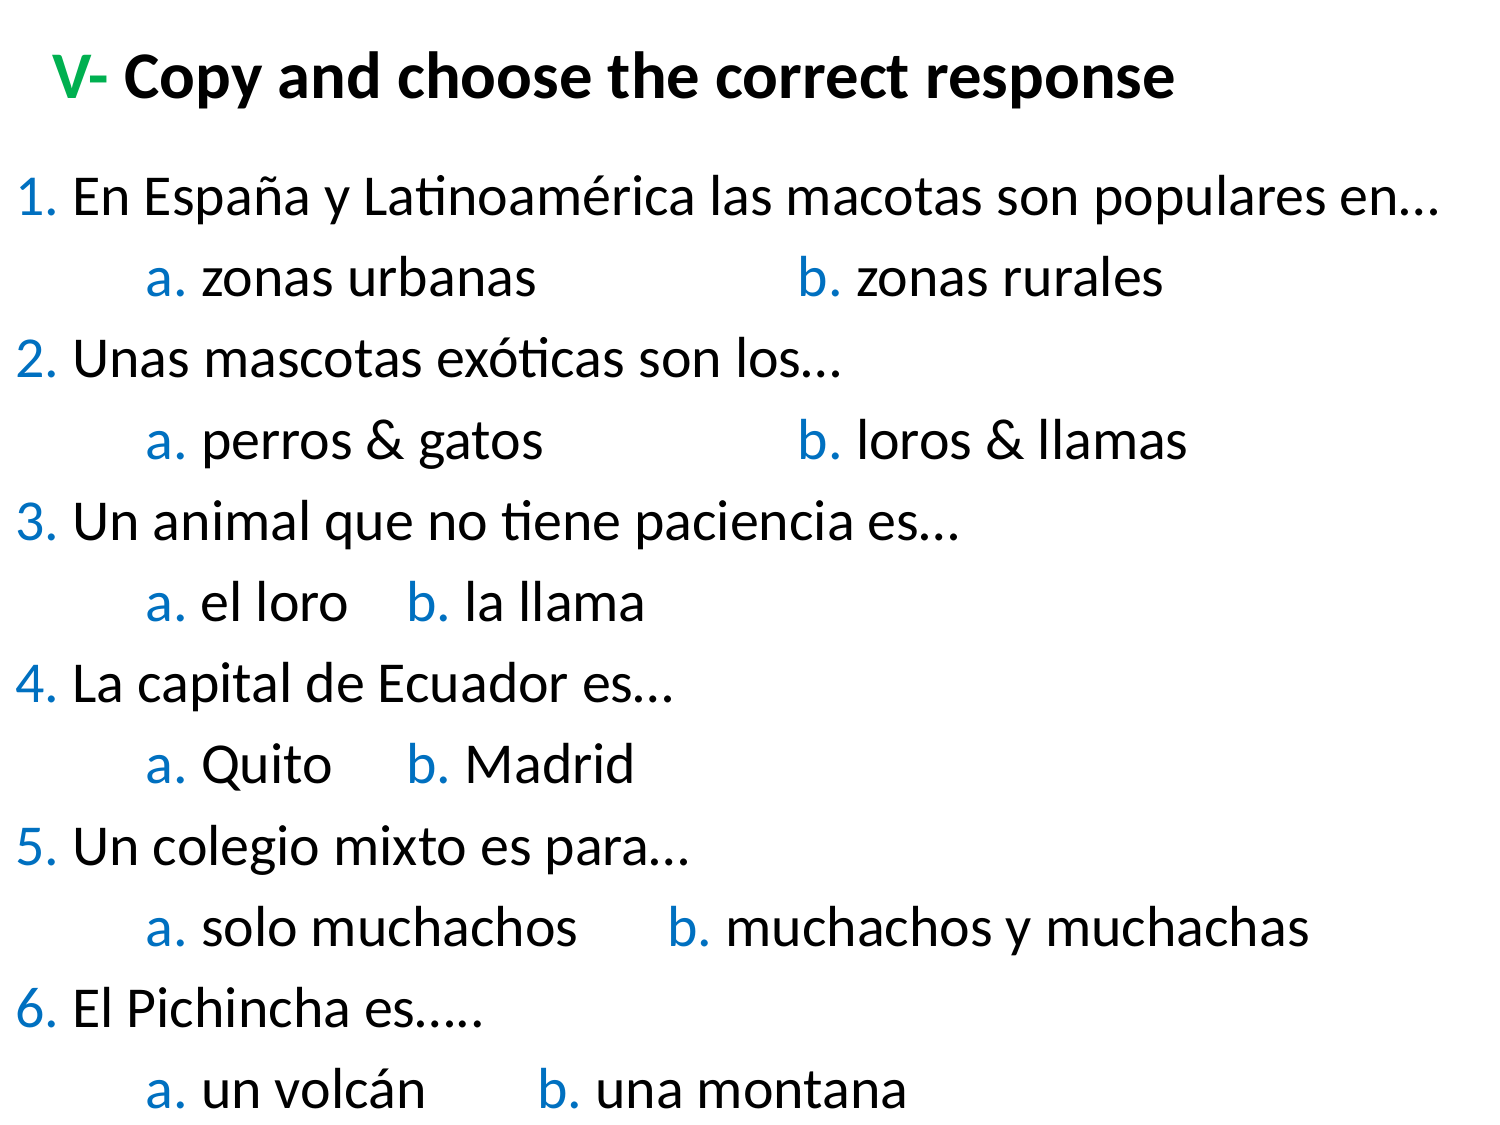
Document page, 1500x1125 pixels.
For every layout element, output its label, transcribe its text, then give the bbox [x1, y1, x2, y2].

text_box V- Copy and choose the correct response [37, 24, 1500, 120]
list 1. En España y Latinoamérica las macotas son populares en… a. zonas urbanas b. zonas rurales 2. Unas mascotas exóticas son los… a. perros & gatos b. loros & llamas 3. Un animal que no tiene paciencia es… a. el loro b. la llama 4. La capital de Ecuador es… a. Quito b. Madrid 5. Un colegio mixto es para… a. solo muchachos b. muchachos y muchachas 6. El Pichincha es….. a. un volcán b. una montana [0, 149, 1500, 1125]
